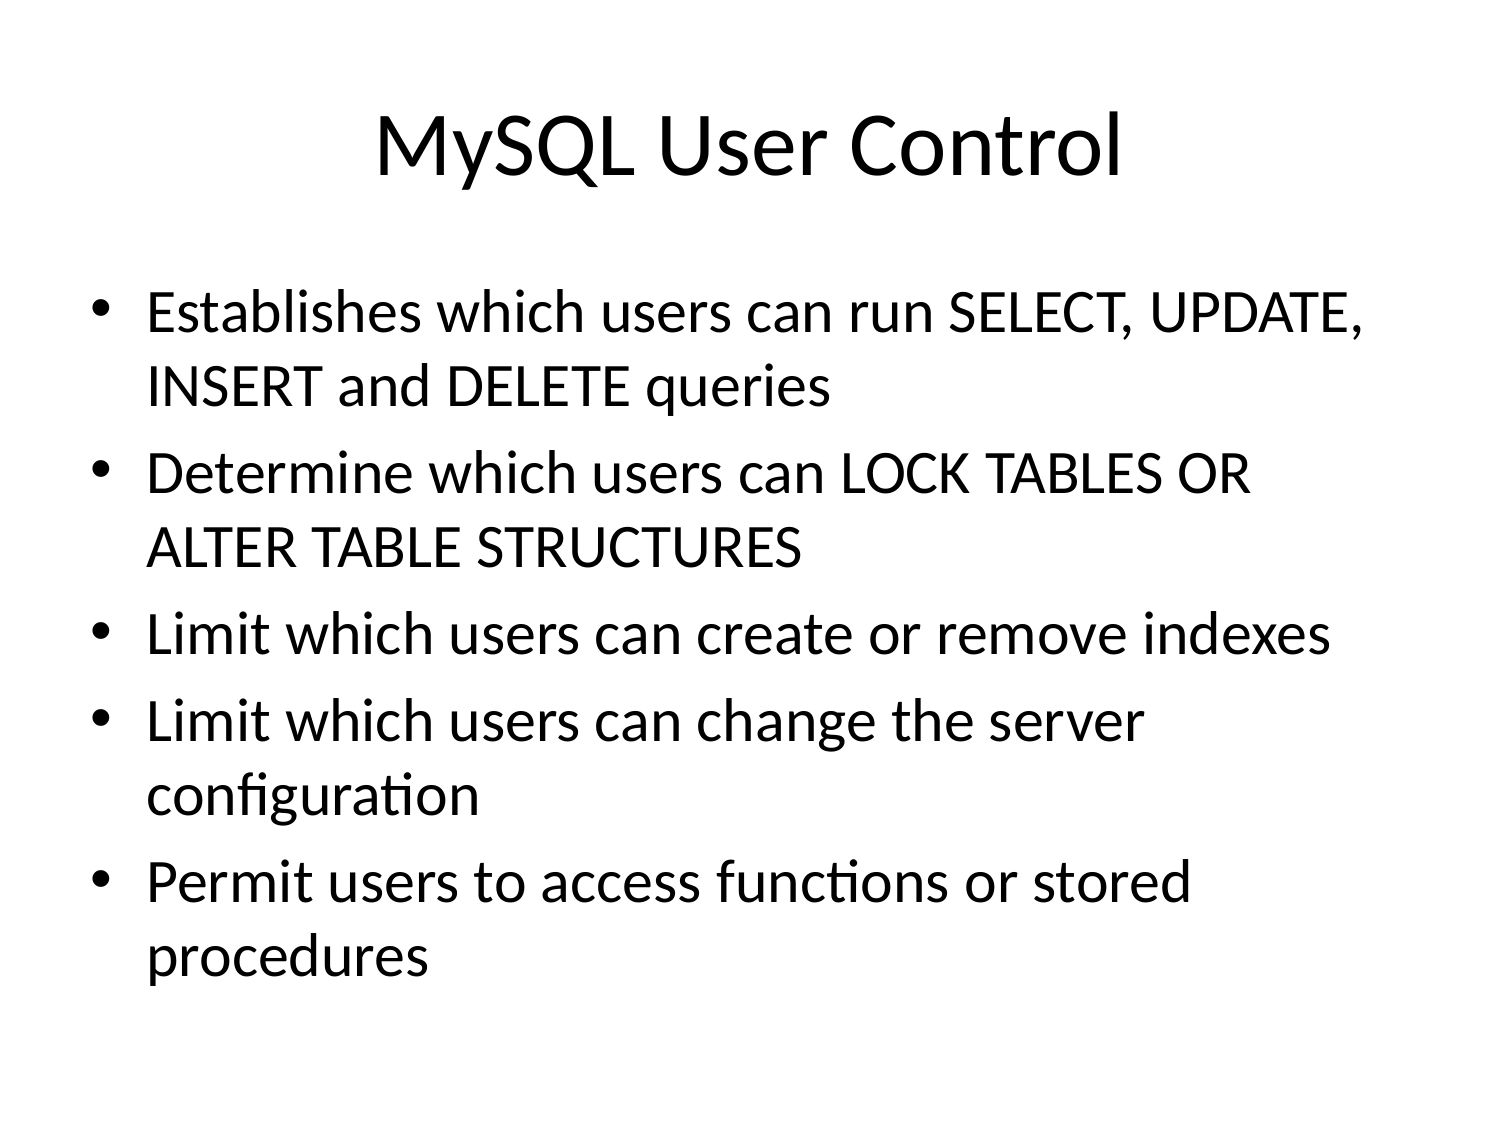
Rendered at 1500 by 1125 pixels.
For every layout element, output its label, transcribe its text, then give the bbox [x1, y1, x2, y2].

list Establishes which users can run SELECT, UPDATE, INSERT and DELETE queries Determine which users can LOCK TABLES OR ALTER TABLE STRUCTURES Limit which users can create or remove indexes Limit which users can change the server configuration Permit users to access functions or stored procedures [75, 262, 1425, 1005]
title MySQL User Control [75, 45, 1425, 233]
